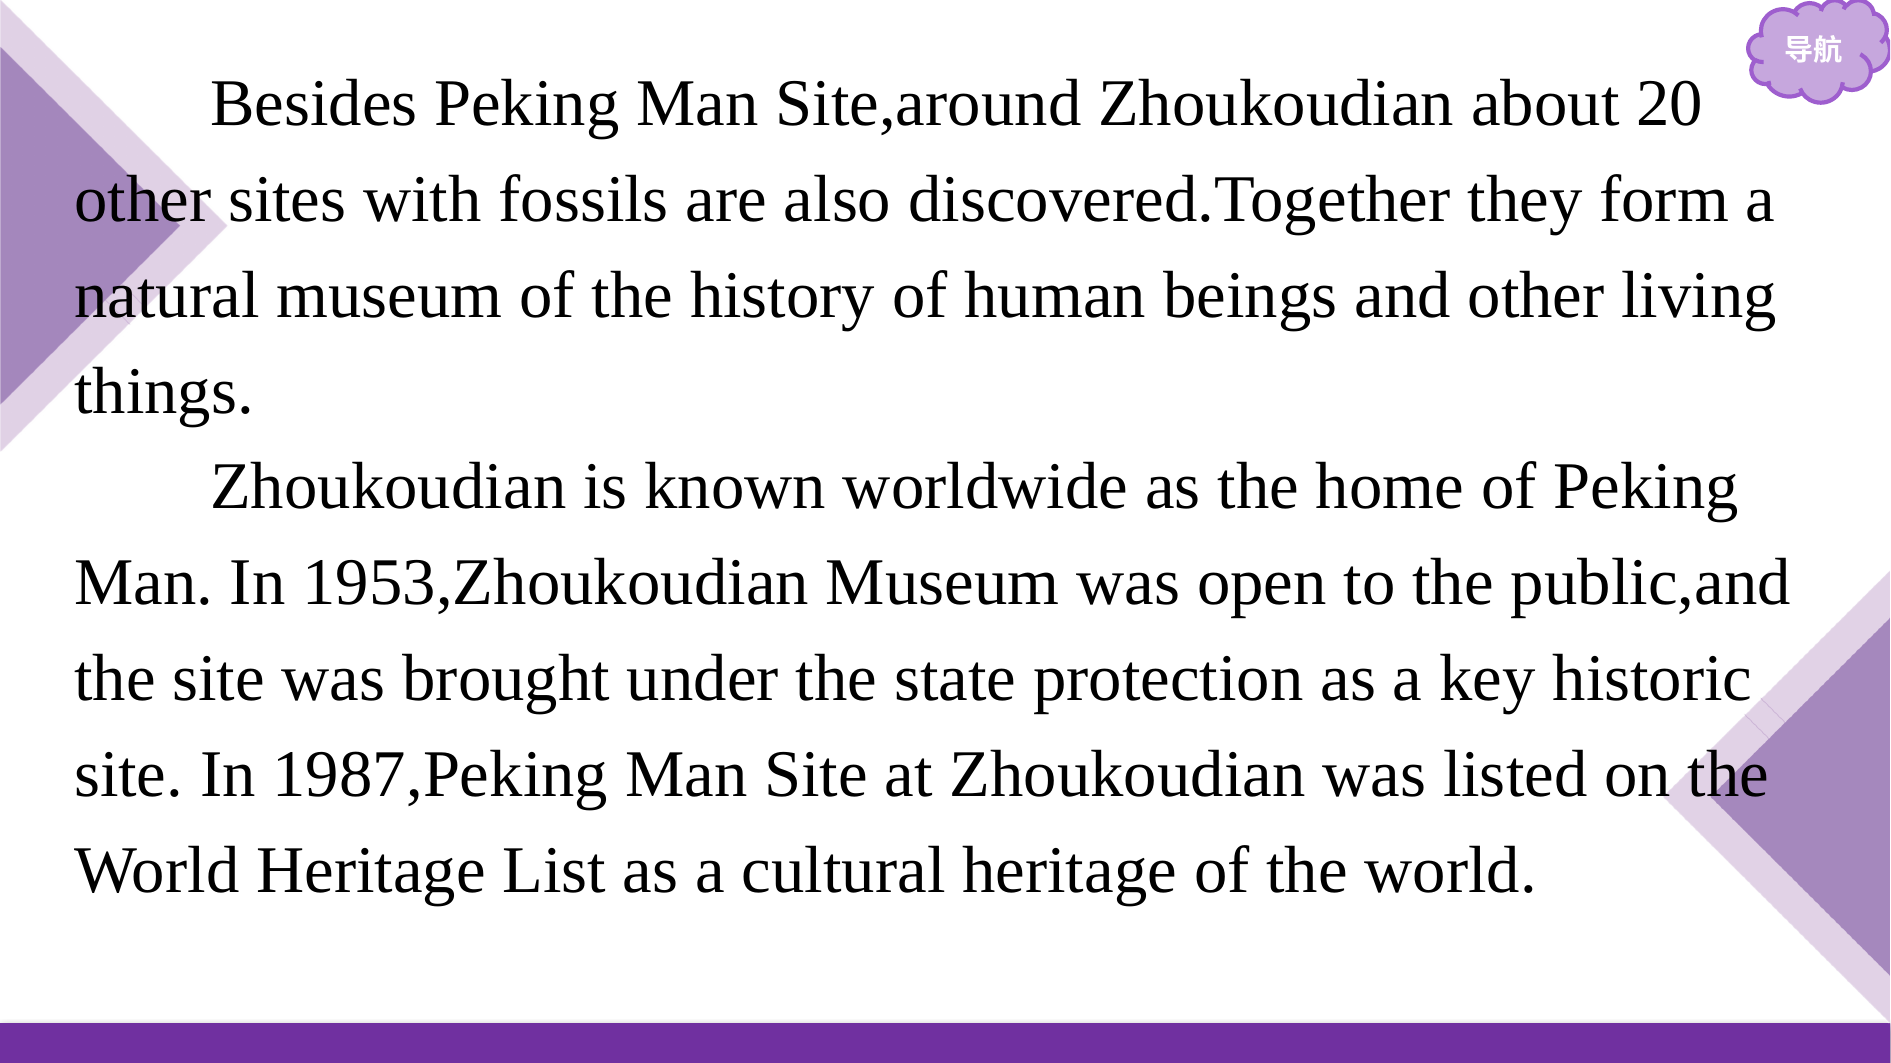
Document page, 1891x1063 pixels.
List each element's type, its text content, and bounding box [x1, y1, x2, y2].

picture [1, 0, 230, 451]
picture [1660, 570, 1890, 1024]
text_box Besides Peking Man Site,around Zhoukoudian about 20 other sites with fossils are also discovered.Together they form a natural museum of the history of human beings and other living things. Zhoukoudian is known worldwide as the home of Peking Man. In 1953,Zhoukoudian Museum was open to the public,and the site was brought under the state protection as a key historic site. In 1987,Peking Man Site at Zhoukoudian was listed on the World Heritage List as a cultural heritage of the world. [59, 35, 1833, 914]
